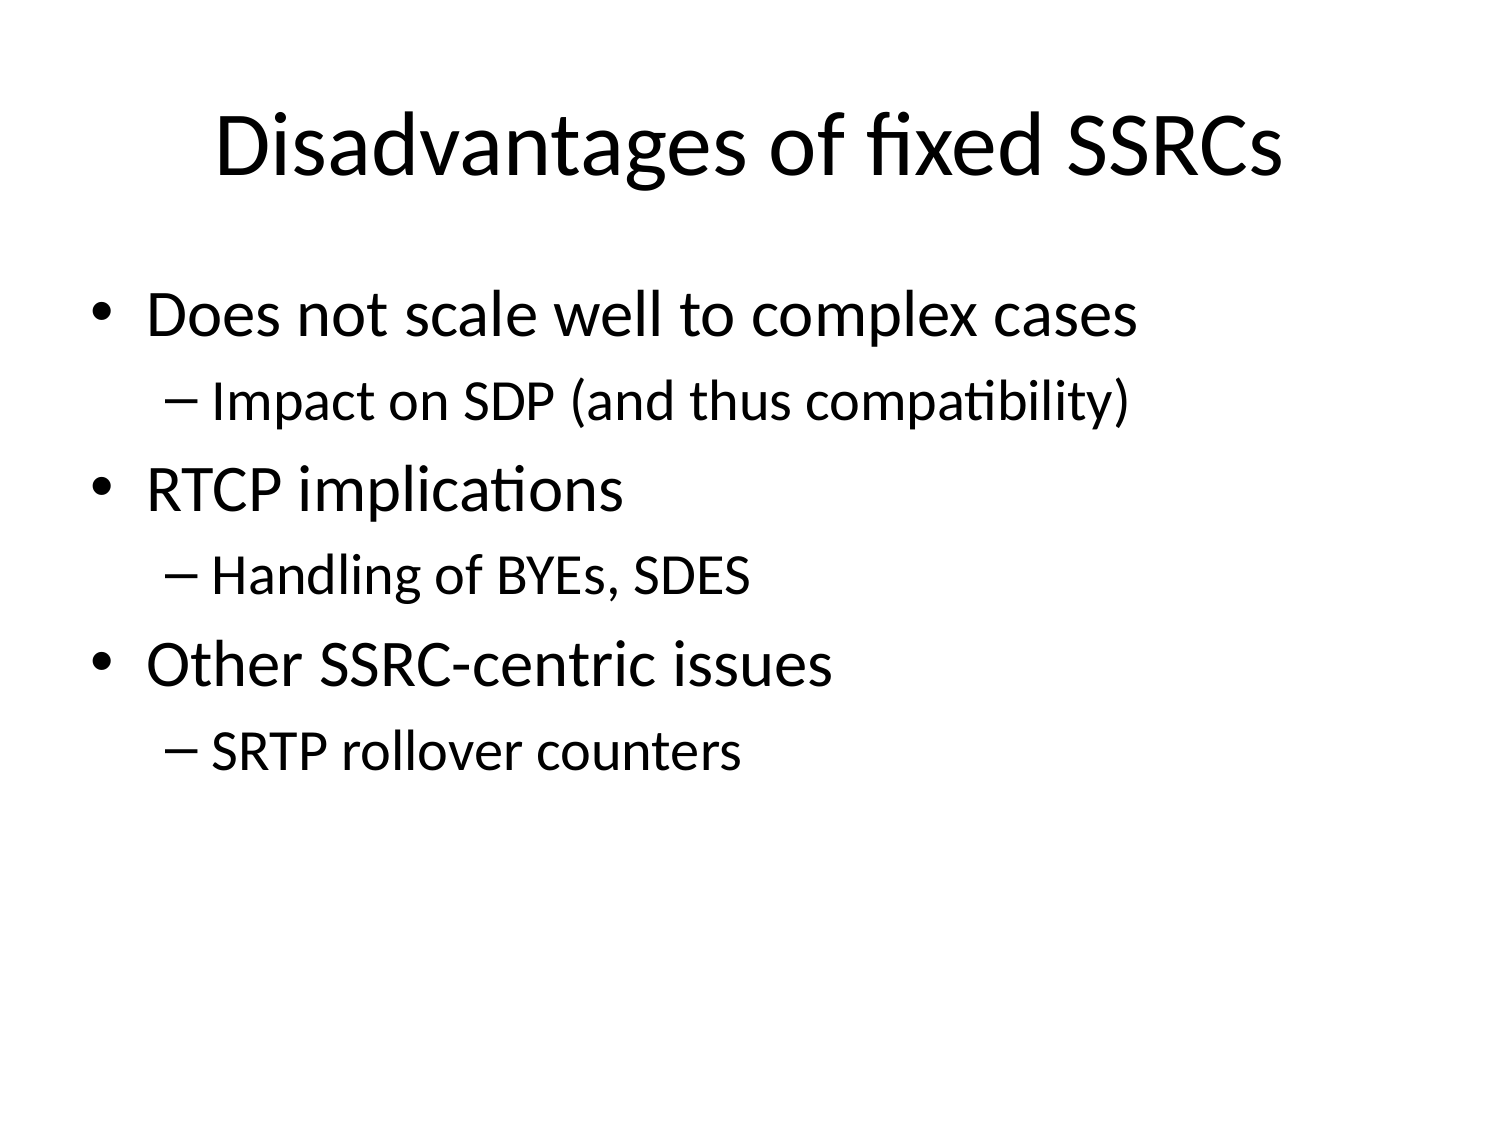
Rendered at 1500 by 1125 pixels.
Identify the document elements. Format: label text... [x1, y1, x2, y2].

list Does not scale well to complex cases Impact on SDP (and thus compatibility) RTCP implications Handling of BYEs, SDES Other SSRC-centric issues SRTP rollover counters [75, 262, 1425, 1005]
title Disadvantages of fixed SSRCs [75, 45, 1425, 233]
